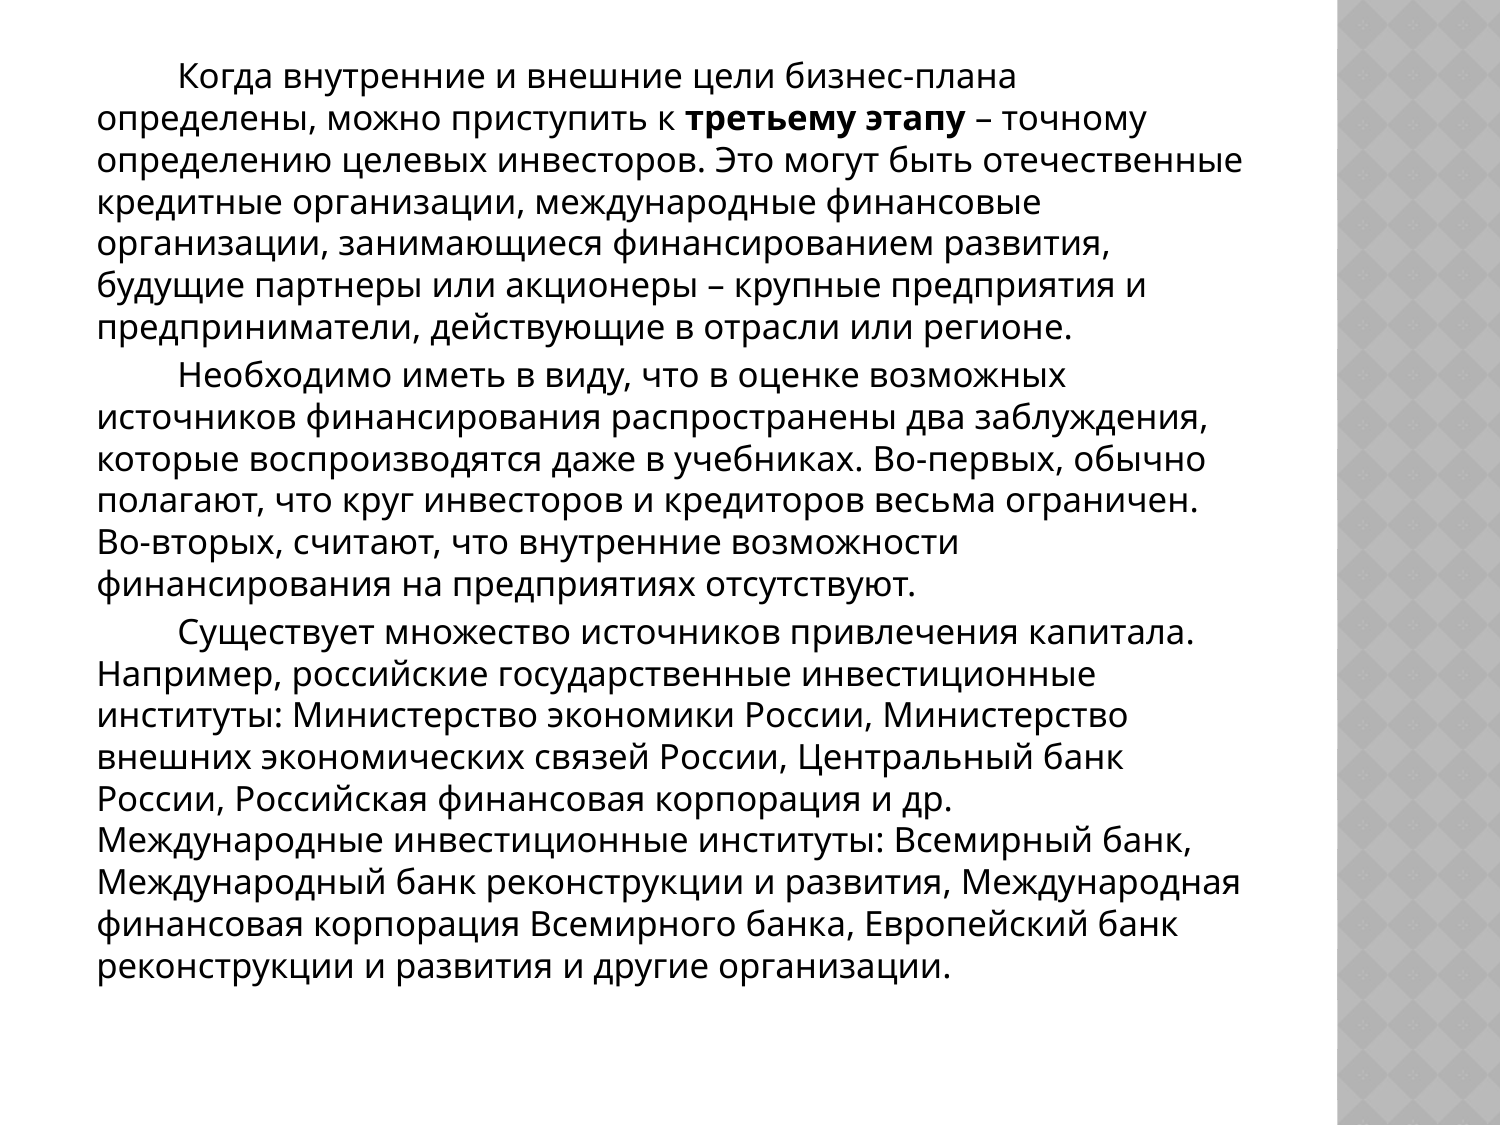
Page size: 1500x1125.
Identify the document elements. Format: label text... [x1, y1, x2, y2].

list Когда внутренние и внешние цели бизнес-плана определены, можно приступить к третьему этапу – точному определению целевых инвесторов. Это могут быть отечественные кредитные организации, международные финансовые организации, занимающиеся финансированием развития, будущие партнеры или акционеры – крупные предприятия и предприниматели, действующие в отрасли или регионе. Необходимо иметь в виду, что в оценке возможных источников финансирования распространены два заблуждения, которые воспроизводятся даже в учебниках. Во-первых, обычно полагают, что круг инвесторов и кредиторов весьма ограничен. Во-вторых, считают, что внутренние возможности финансирования на предприятиях отсутствуют. Существует множество источников привлечения капитала. Например, российские государственные инвестиционные институты: Министерство экономики России, Министерство внешних экономических связей России, Центральный банк России, Российская финансовая корпорация и др. Международные инвестиционные институты: Всемирный банк, Международный банк реконструкции и развития, Международная финансовая корпорация Всемирного банка, Европейский банк реконструкции и развития и другие организации. [46, 46, 1263, 1059]
